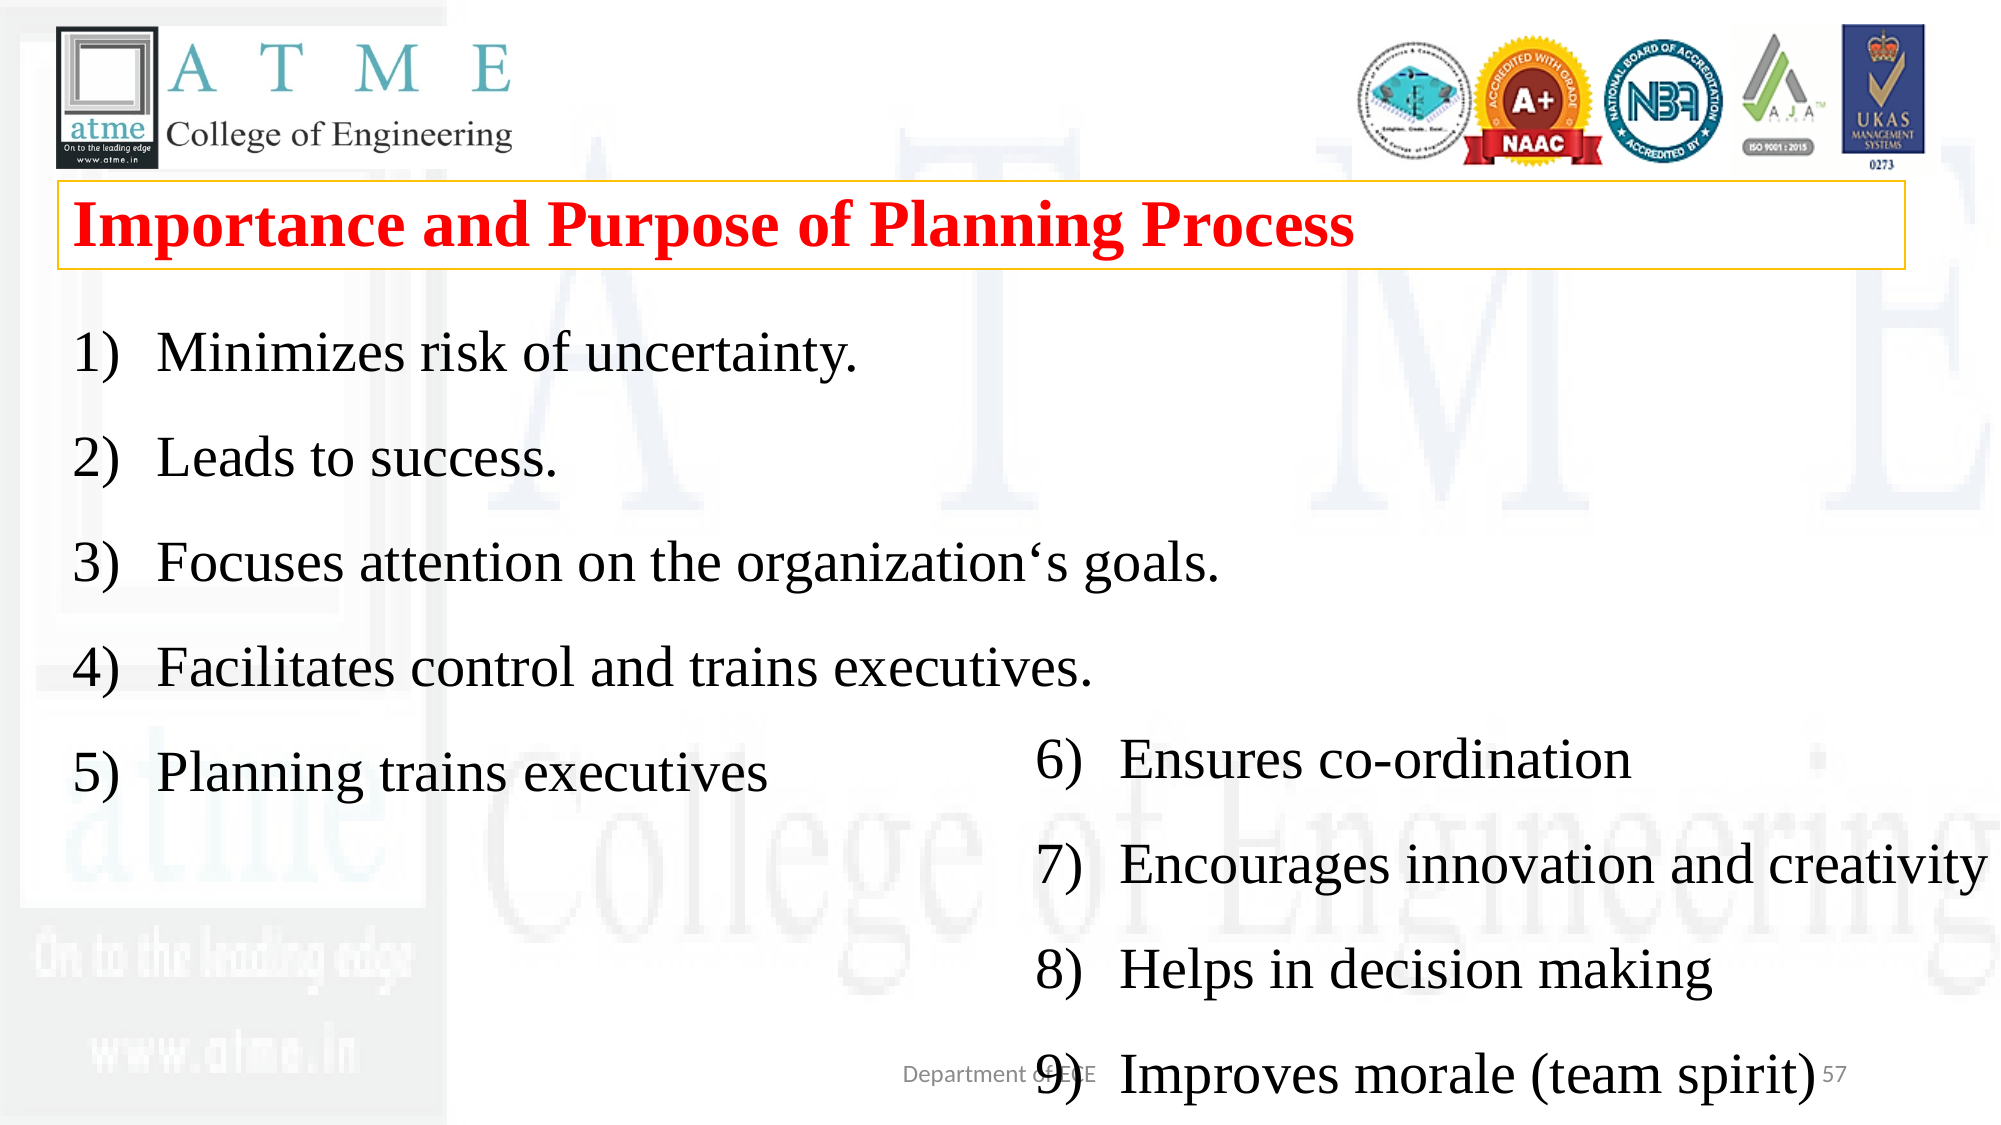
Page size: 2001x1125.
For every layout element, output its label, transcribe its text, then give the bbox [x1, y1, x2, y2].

text_box Minimizes risk of uncertainty. Leads to success. Focuses attention on the organization‘s goals. Facilitates control and trains executives. Planning trains executives [57, 270, 1983, 811]
text_box Ensures co-ordination Encourages innovation and creativity Helps in decision making Improves morale (team spirit) [1020, 677, 2000, 1113]
picture [1352, 24, 1941, 182]
text_box Importance and Purpose of Planning Process [57, 180, 1906, 270]
picture [56, 26, 512, 169]
footer Department of ECE [662, 1042, 1020, 1103]
